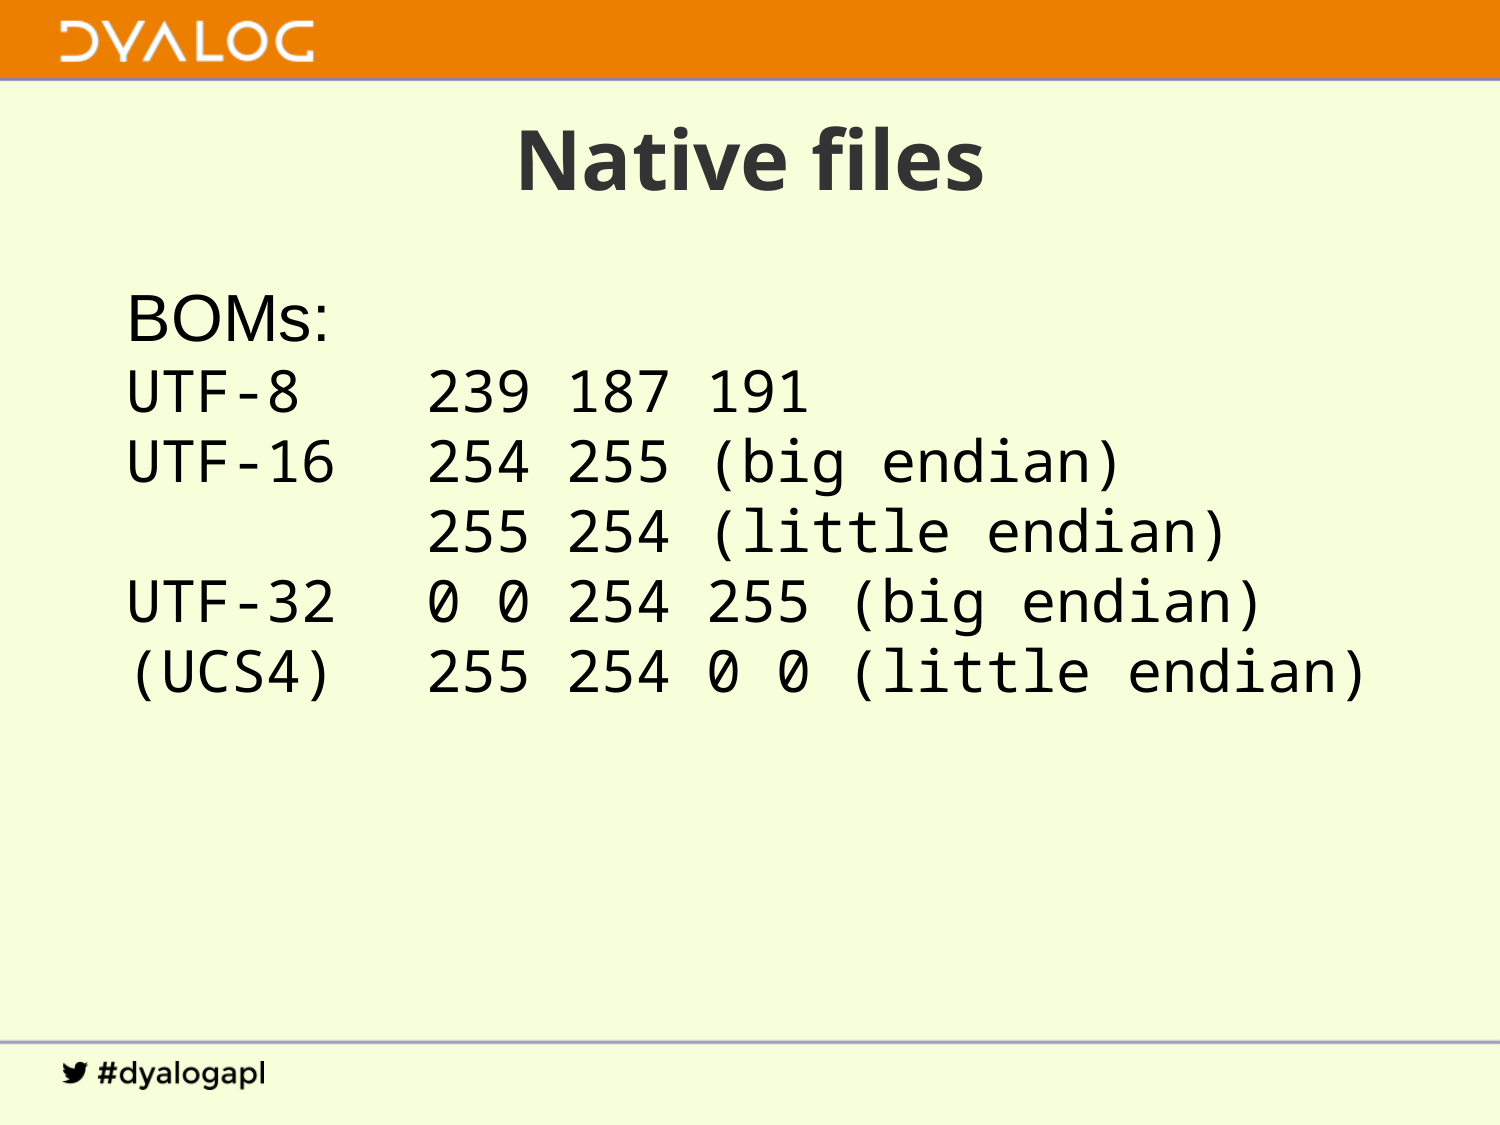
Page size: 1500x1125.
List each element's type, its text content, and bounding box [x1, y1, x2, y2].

title Native files [112, 99, 1388, 268]
picture [0, 0, 1500, 1125]
subtitle BOMs: UTF-8 239 187 191 UTF-16 254 255 (big endian) 255 254 (little endian) UTF-32 0 0 254 255 (big endian) (UCS4) 255 254 0 0 (little endian) [112, 267, 1424, 976]
